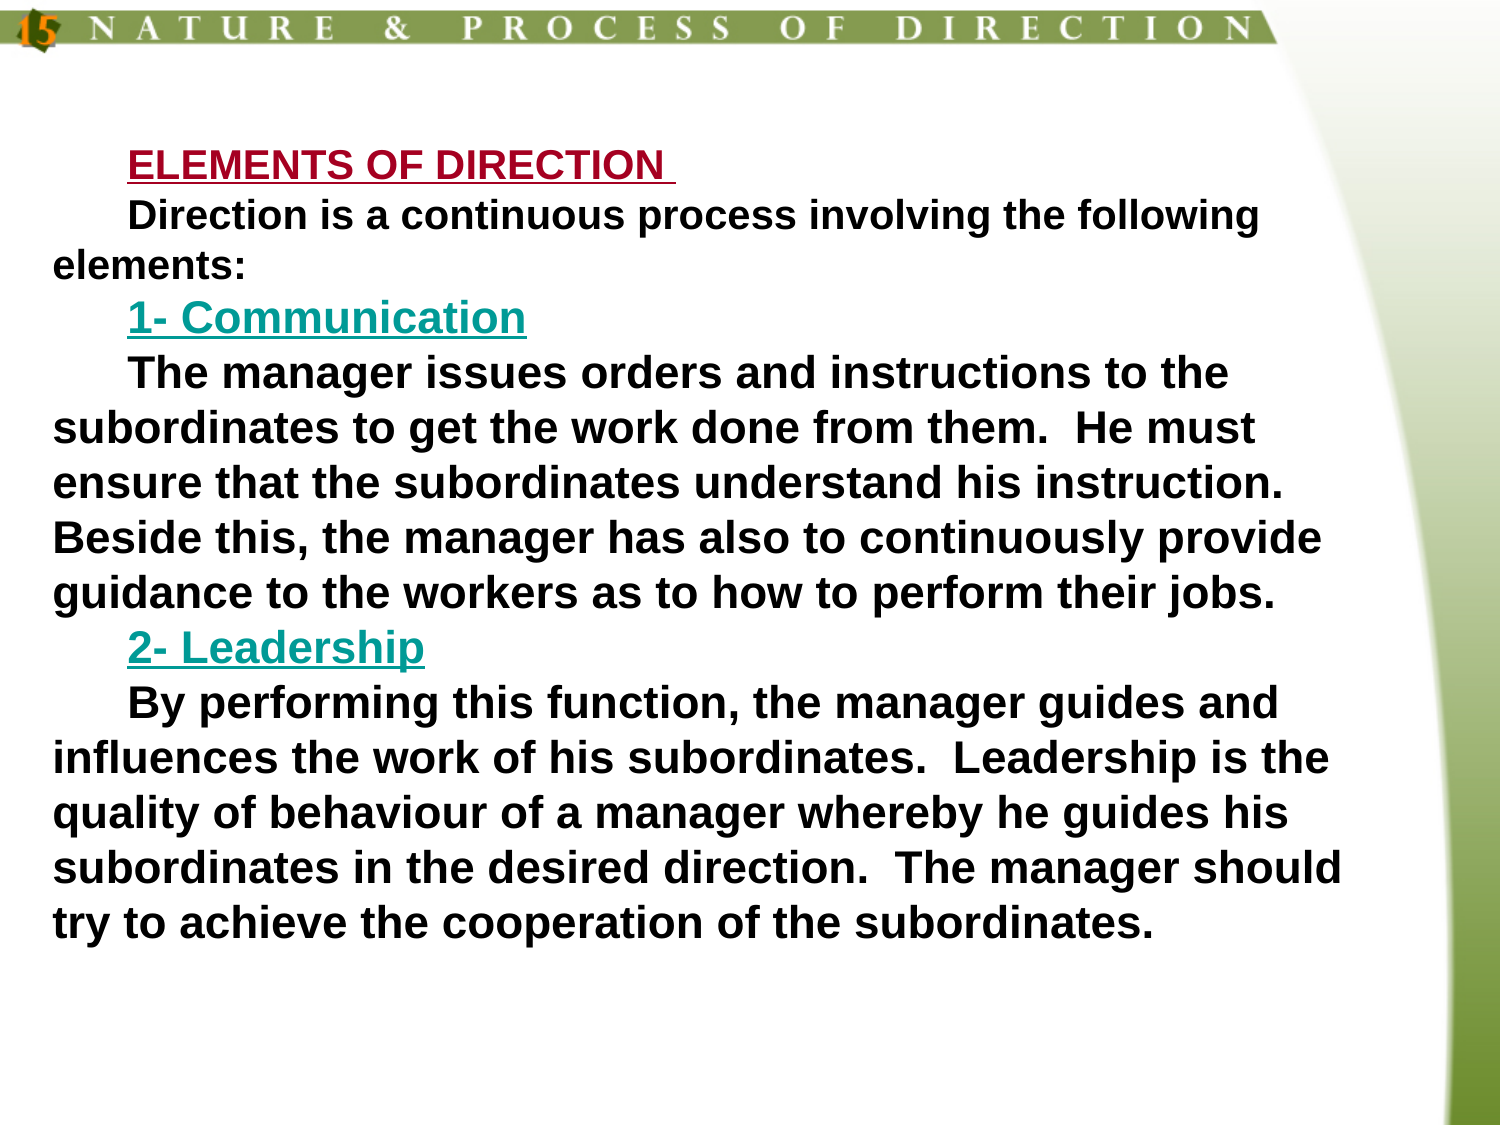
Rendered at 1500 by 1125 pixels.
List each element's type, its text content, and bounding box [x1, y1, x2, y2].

text_box ELEMENTS OF DIRECTION Direction is a continuous process involving the following elements: 1- Communication The manager issues orders and instructions to the subordinates to get the work done from them. He must ensure that the subordinates understand his instruction. Beside this, the manager has also to continuously provide guidance to the workers as to how to perform their jobs. 2- Leadership By performing this function, the manager guides and influences the work of his subordinates. Leadership is the quality of behaviour of a manager whereby he guides his subordinates in the desired direction. The manager should try to achieve the cooperation of the subordinates. [37, 130, 1408, 955]
picture [0, 0, 1500, 1125]
